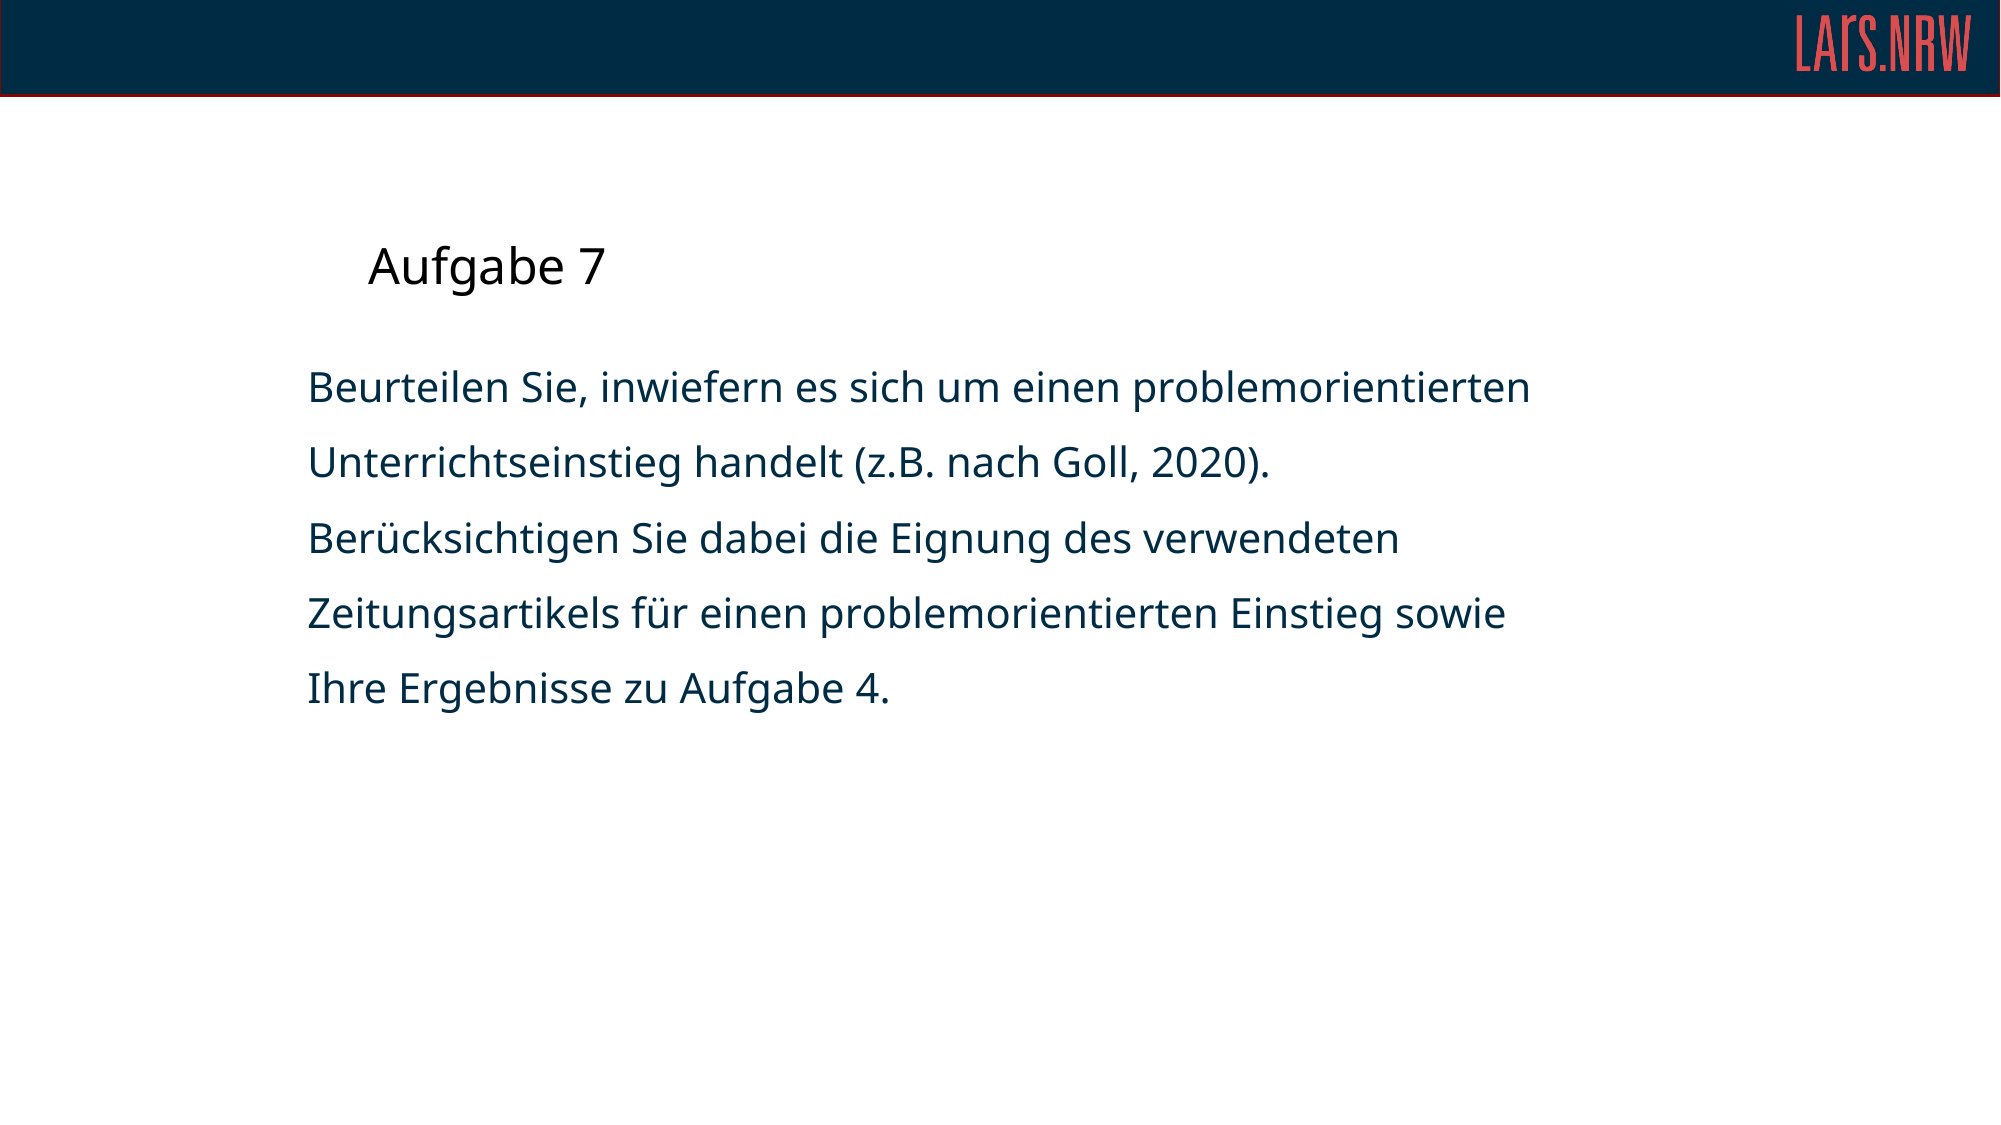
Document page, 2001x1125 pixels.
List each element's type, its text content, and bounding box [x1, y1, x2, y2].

title Aufgabe 7 [353, 207, 942, 328]
list Beurteilen Sie, inwiefern es sich um einen problemorientierten Unterrichtseinstieg handelt (z.B. nach Goll, 2020). Berücksichtigen Sie dabei die Eignung des verwendeten Zeitungsartikels für einen problemorientierten Einstieg sowie Ihre Ergebnisse zu Aufgabe 4. [292, 328, 1591, 902]
picture [1779, 3, 1977, 86]
